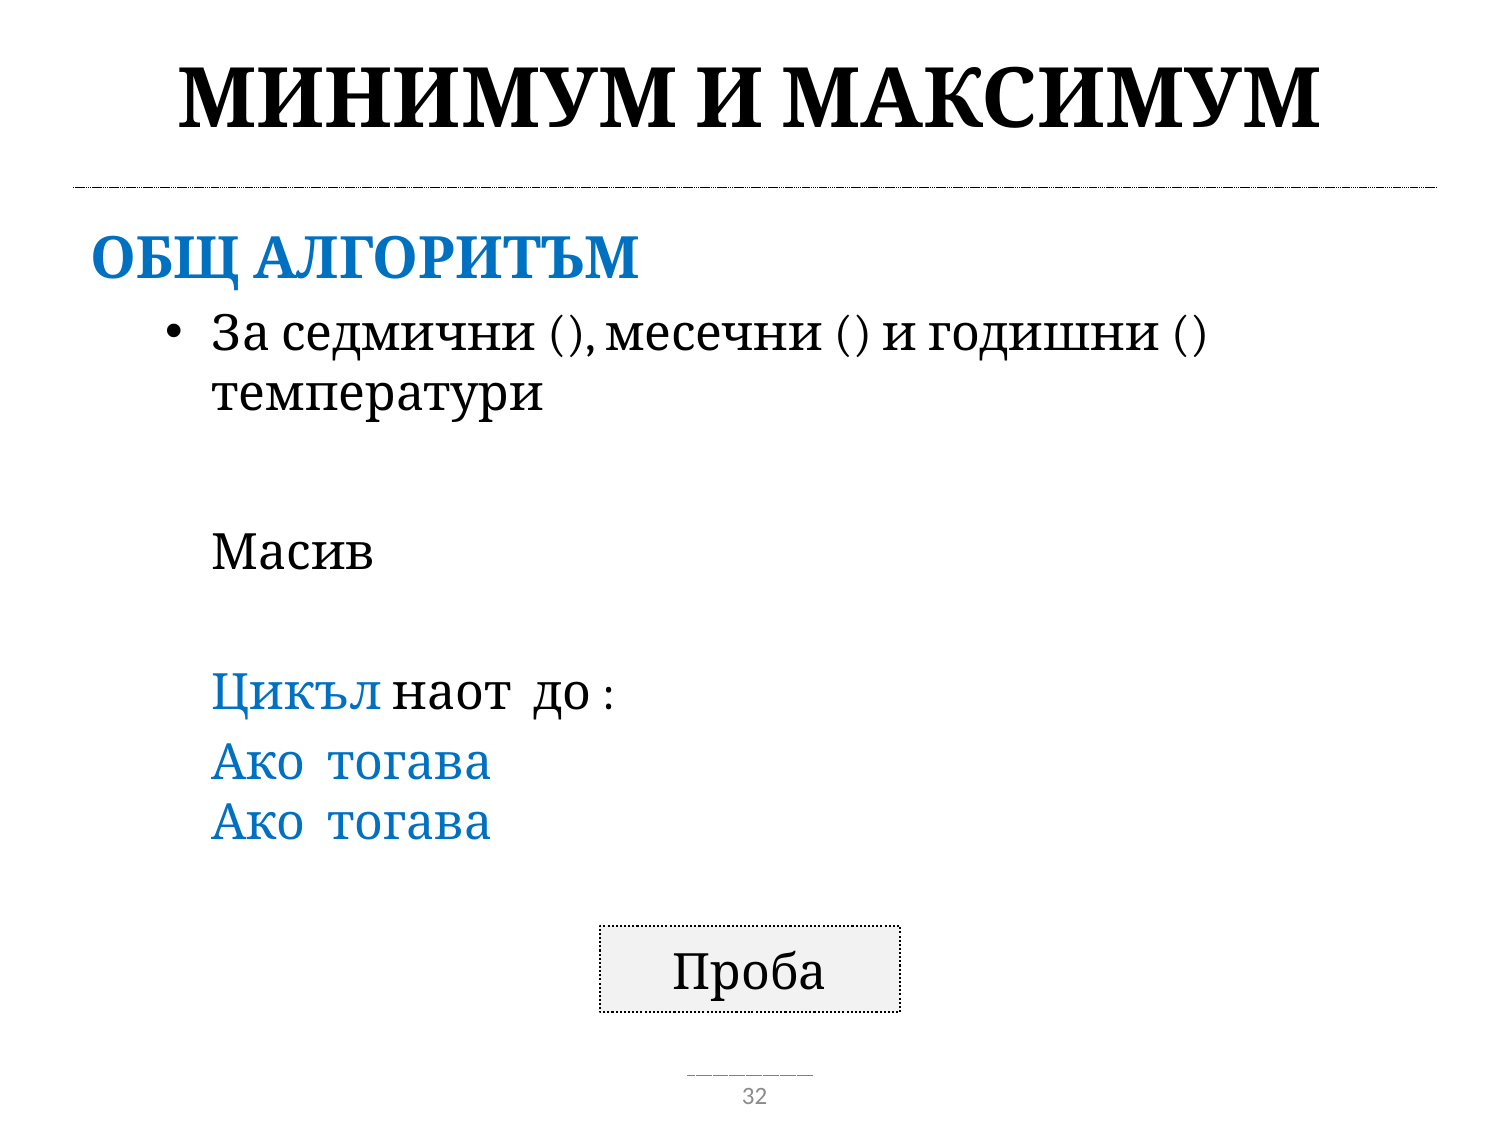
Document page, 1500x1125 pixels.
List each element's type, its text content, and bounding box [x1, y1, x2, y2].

text_box Проба [598, 924, 902, 1014]
title Минимум и максимум [0, 0, 1500, 188]
slide_number 32 [579, 1065, 930, 1125]
